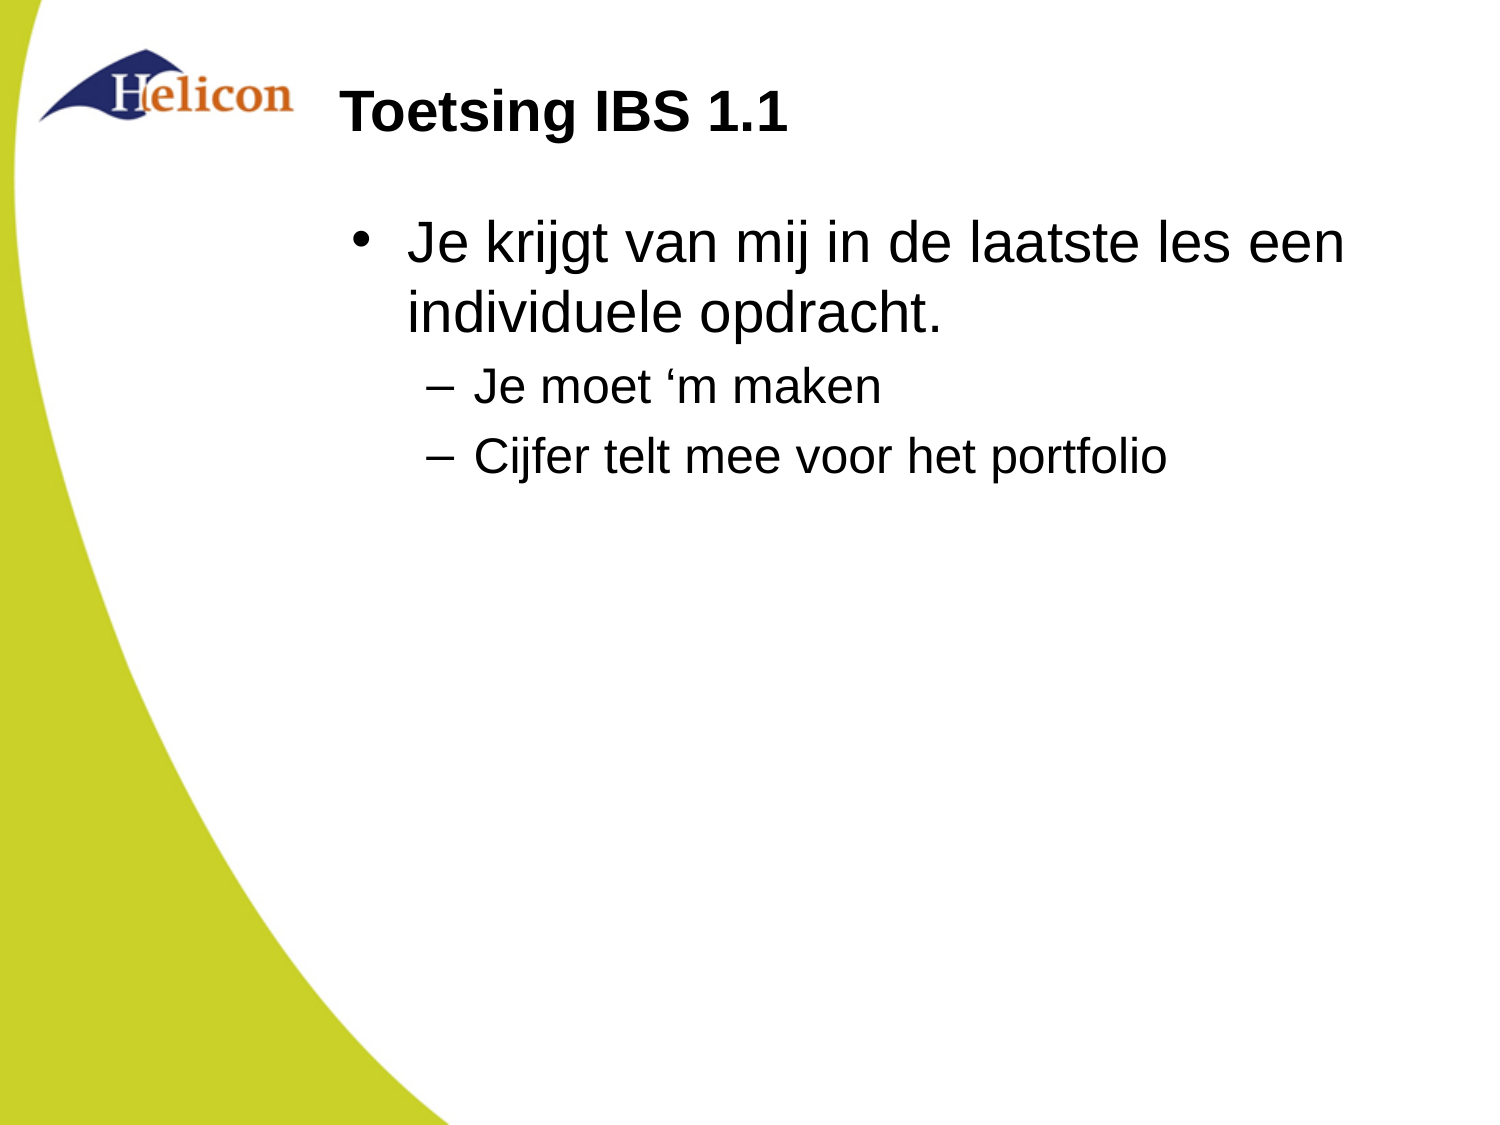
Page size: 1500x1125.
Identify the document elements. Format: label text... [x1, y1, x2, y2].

title Toetsing IBS 1.1 [324, 54, 1415, 161]
list Je krijgt van mij in de laatste les een individuele opdracht. Je moet ‘m maken Cijfer telt mee voor het portfolio [336, 196, 1425, 1005]
picture [0, 0, 1500, 1125]
